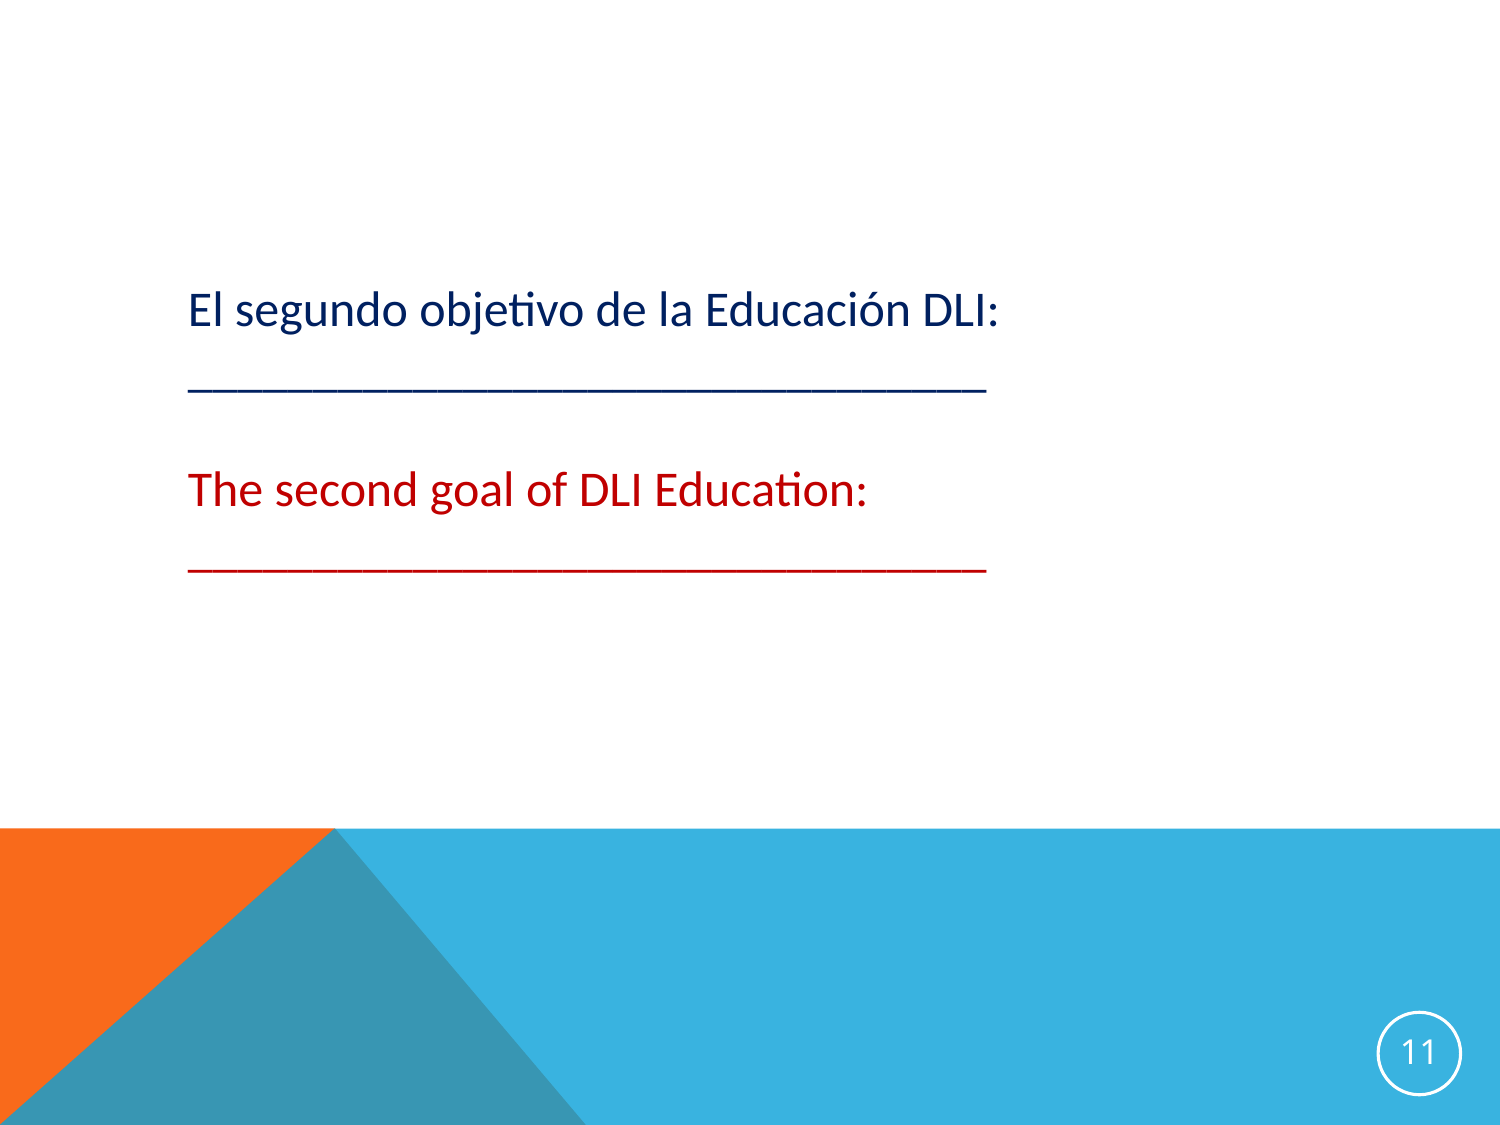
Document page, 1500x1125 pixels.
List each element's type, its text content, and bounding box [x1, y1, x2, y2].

text_box El segundo objetivo de la Educación DLI: ________________________________ The second goal of DLI Education: ________________________________ [173, 269, 1309, 584]
slide_number 11 [1376, 1010, 1463, 1097]
